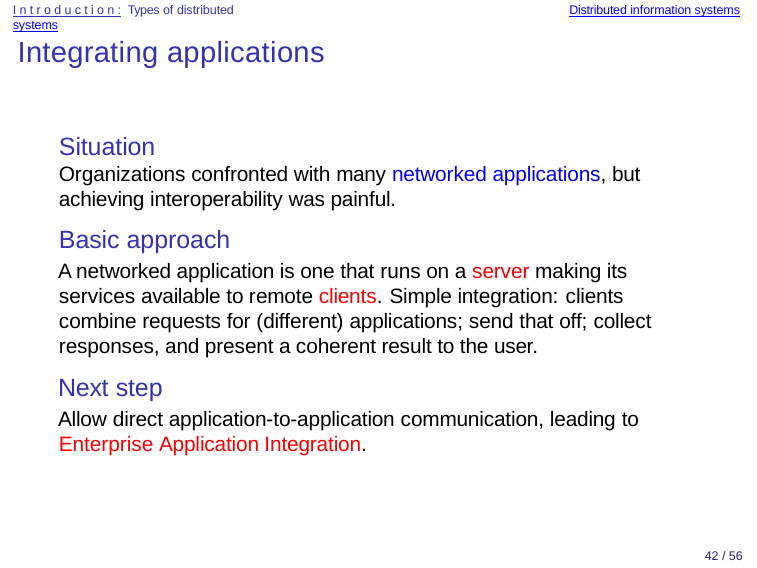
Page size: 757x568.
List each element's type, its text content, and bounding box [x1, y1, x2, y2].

text_box Introduction: Types of distributed systems [10, 0, 247, 33]
text_box 42 / 56 [702, 545, 745, 563]
text_box Distributed information systems [567, 0, 745, 18]
text_box Integrating applications Situation Organizations confronted with many networked applications, but achieving interoperability was painful. Basic approach A networked application is one that runs on a server making its services available to remote clients. Simple integration: clients combine requests for (different) applications; send that off; collect responses, and present a coherent result to the user. Next step Allow direct application-to-application communication, leading to Enterprise Application Integration. [15, 30, 660, 456]
